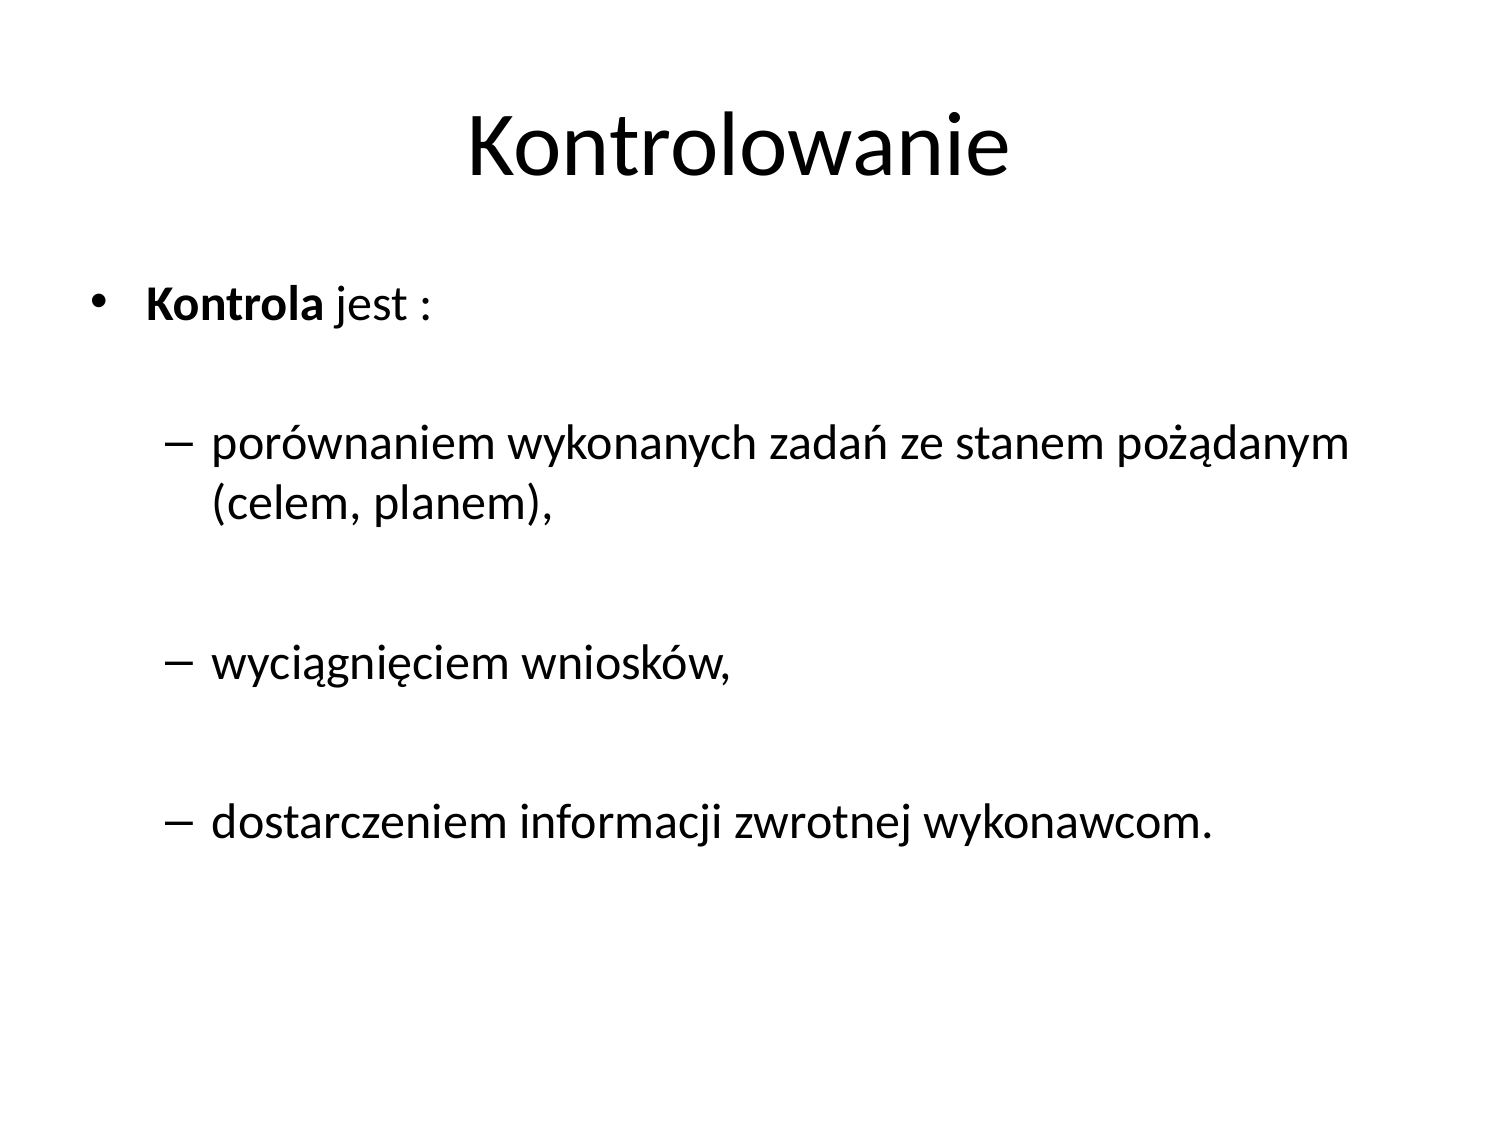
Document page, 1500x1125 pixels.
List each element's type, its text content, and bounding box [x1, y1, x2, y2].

list Kontrola jest : porównaniem wykonanych zadań ze stanem pożądanym (celem, planem), wyciągnięciem wniosków, dostarczeniem informacji zwrotnej wykonawcom. [75, 262, 1425, 1005]
title Kontrolowanie [75, 45, 1425, 233]
